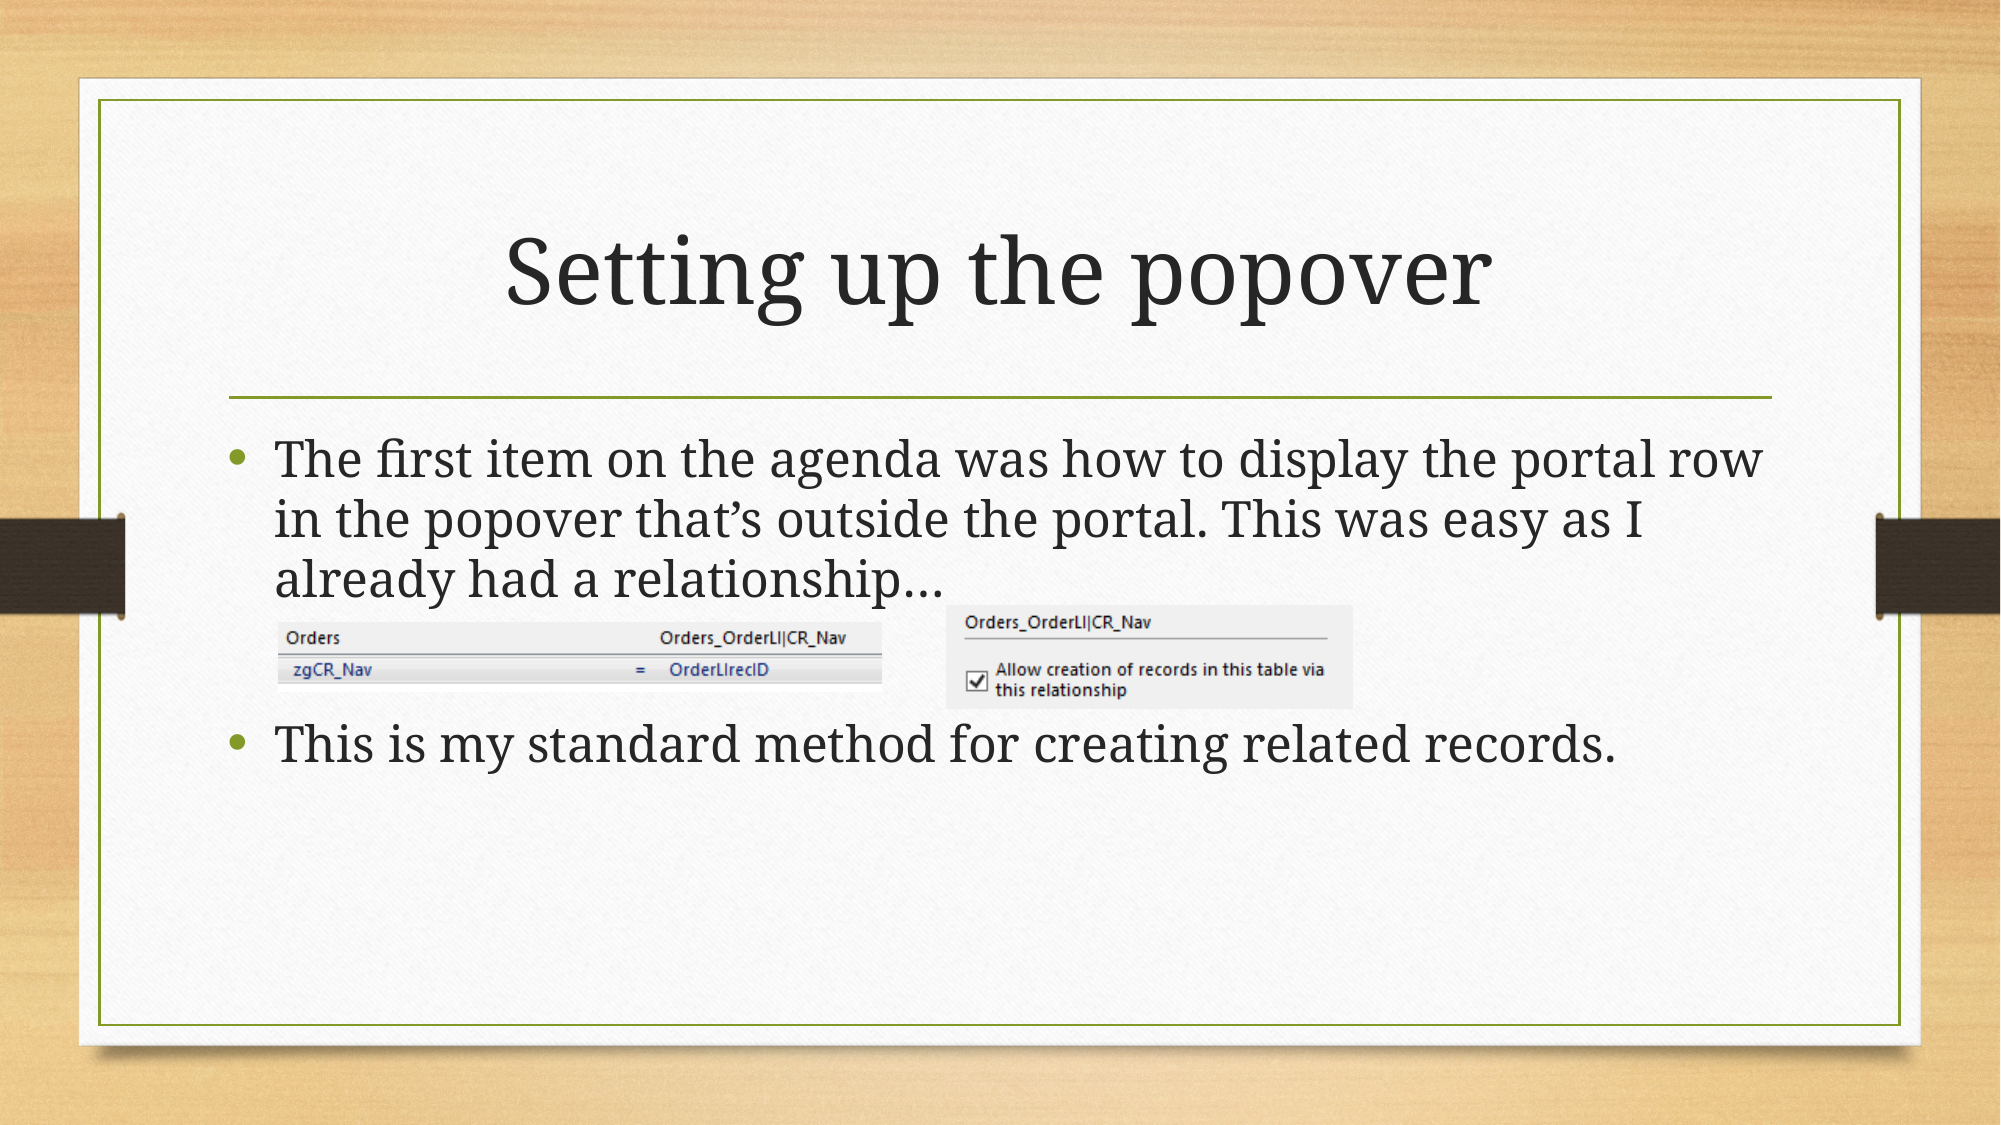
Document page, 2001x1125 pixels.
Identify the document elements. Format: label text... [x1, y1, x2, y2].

picture [0, 0, 2001, 1125]
list The first item on the agenda was how to display the portal row in the popover that’s outside the portal. This was easy as I already had a relationship… This is my standard method for creating related records. [212, 419, 1788, 964]
title Setting up the popover [212, 161, 1788, 375]
